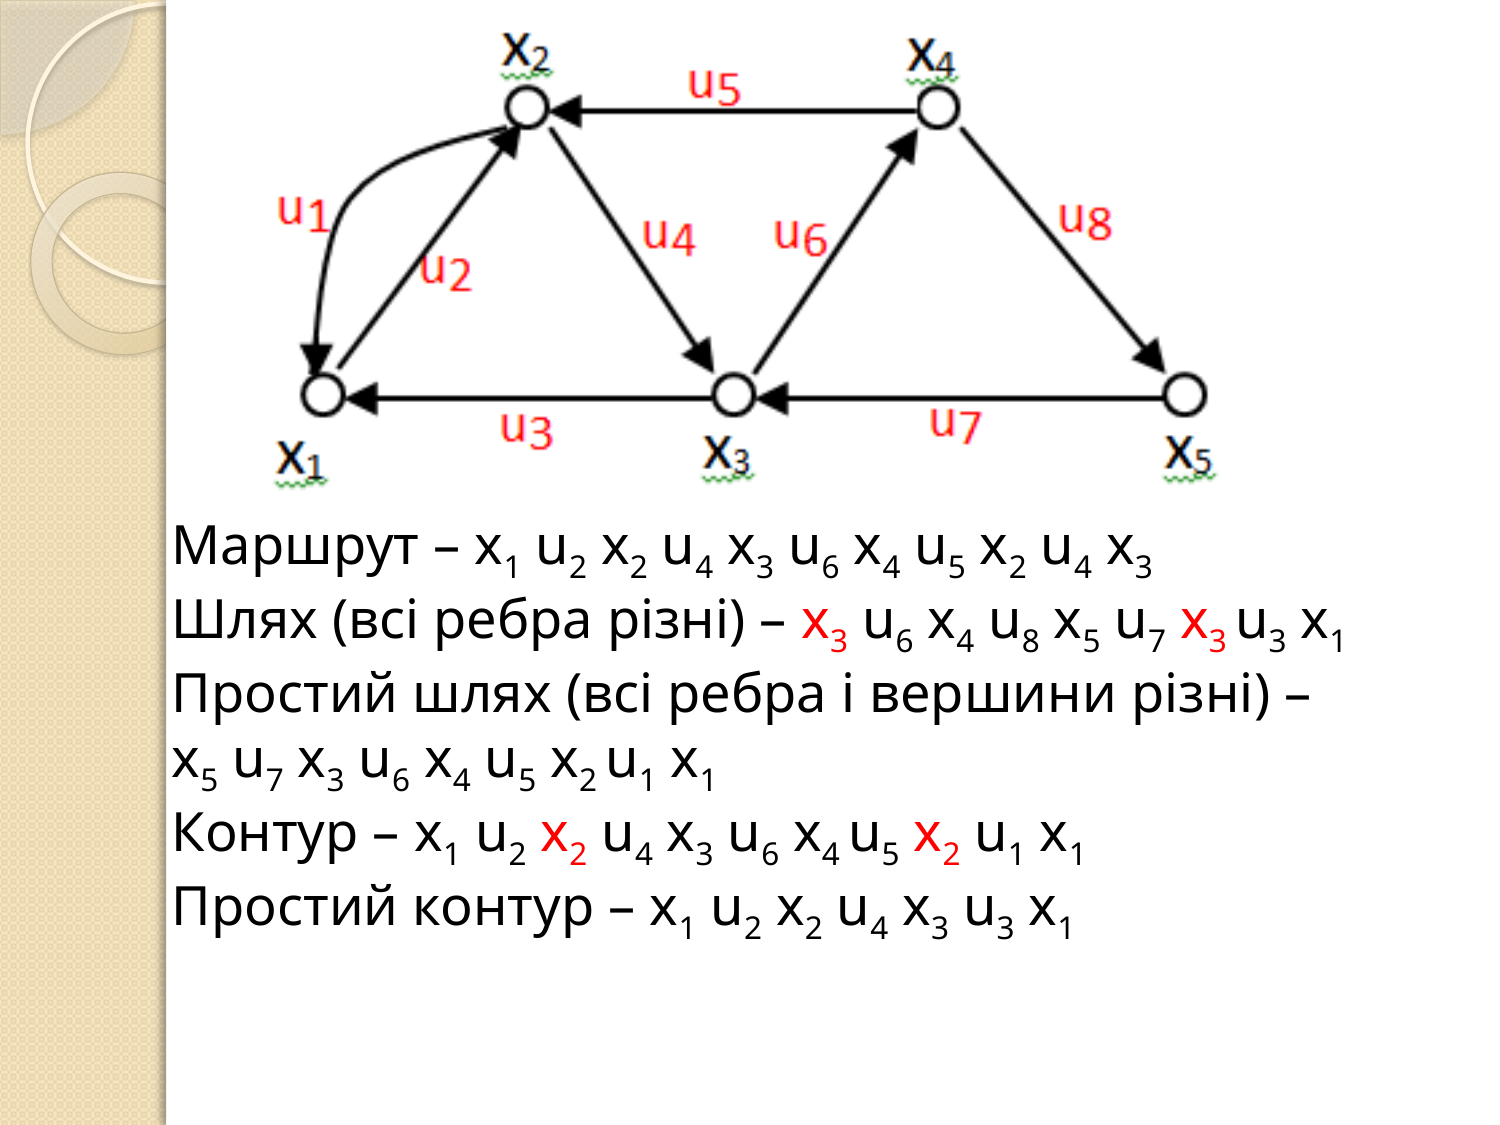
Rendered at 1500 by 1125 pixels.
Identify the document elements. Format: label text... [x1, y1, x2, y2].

text_box Маршрут – x1 u2 x2 u4 x3 u6 x4 u5 x2 u4 x3 Шлях (всі ребра різні) – x3 u6 x4 u8 x5 u7 x3 u3 x1 Простий шлях (всі ребра і вершини різні) – x5 u7 x3 u6 x4 u5 x2 u1 x1 Контур – x1 u2 x2 u4 x3 u6 x4 u5 x2 u1 x1 Простий контур – x1 u2 x2 u4 x3 u3 x1 [156, 503, 1500, 953]
picture [241, 25, 1235, 504]
